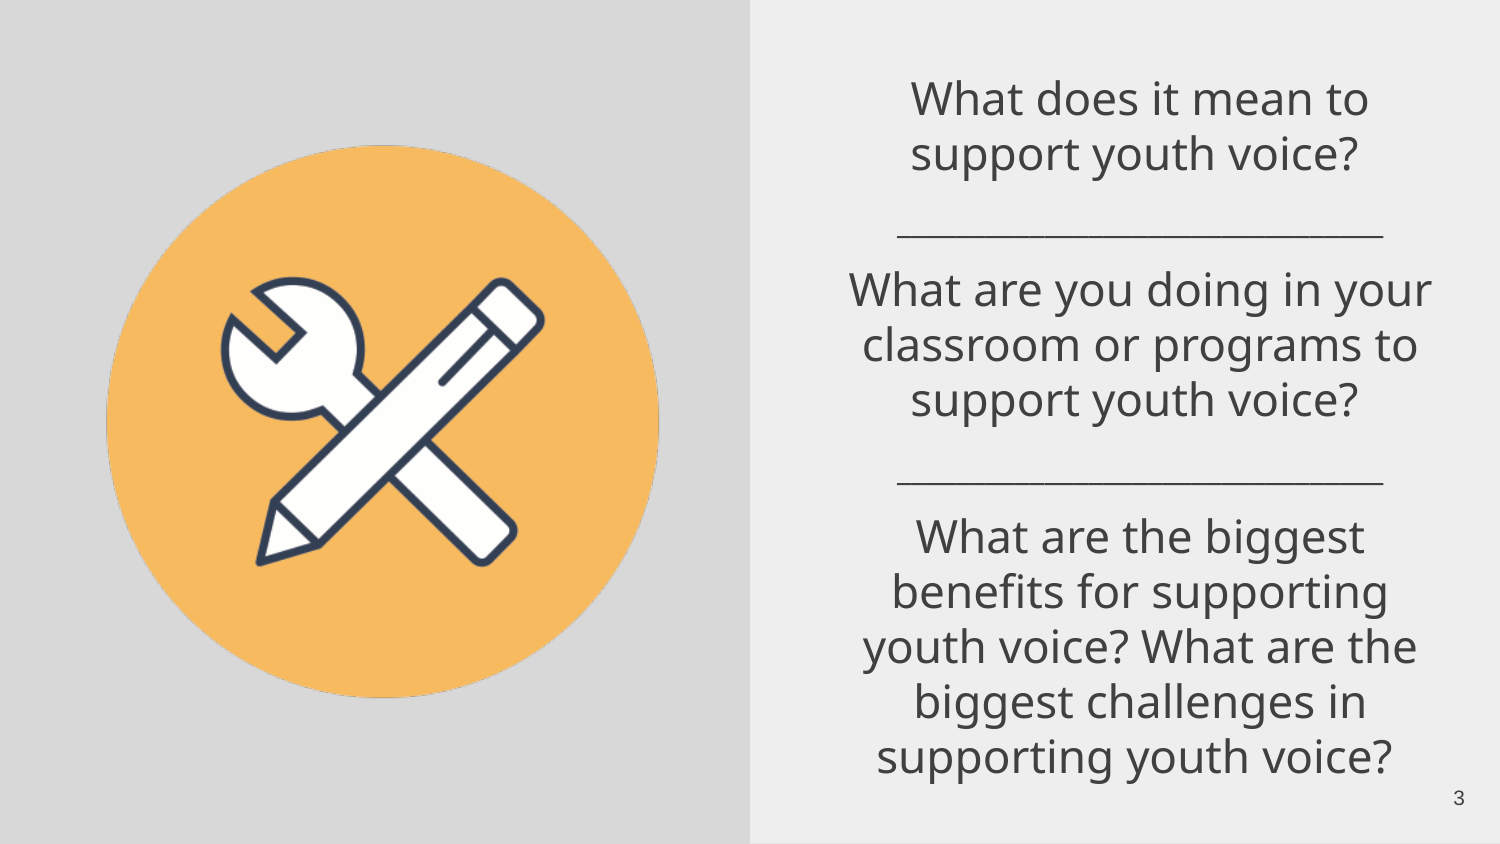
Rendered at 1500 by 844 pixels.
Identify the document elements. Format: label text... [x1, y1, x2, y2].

slide_number ‹#› [1389, 764, 1480, 830]
list What does it mean to support youth voice? _________________________________ What are you doing in your classroom or programs to support youth voice? _________________________________ What are the biggest benefits for supporting youth voice? What are the biggest challenges in supporting youth voice? [810, 35, 1471, 817]
picture [90, 129, 676, 715]
